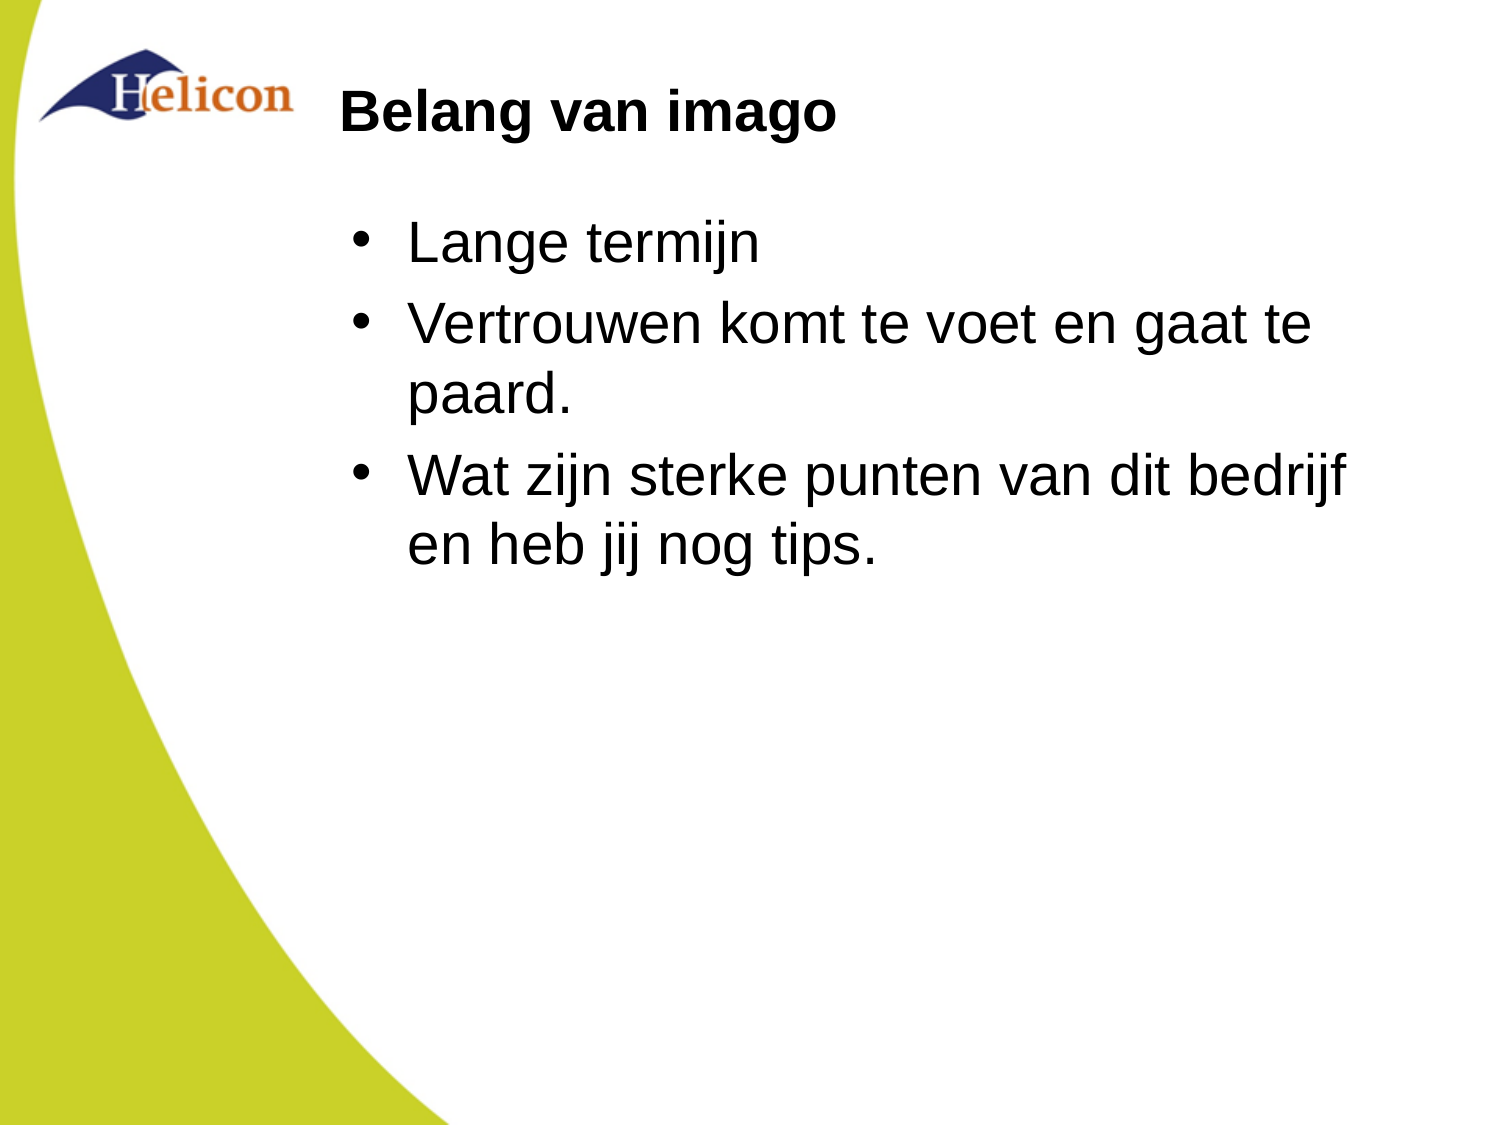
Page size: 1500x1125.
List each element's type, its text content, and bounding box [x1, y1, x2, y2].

picture [0, 0, 1500, 1125]
list Lange termijn Vertrouwen komt te voet en gaat te paard. Wat zijn sterke punten van dit bedrijf en heb jij nog tips. [336, 196, 1425, 1005]
title Belang van imago [324, 54, 1415, 161]
